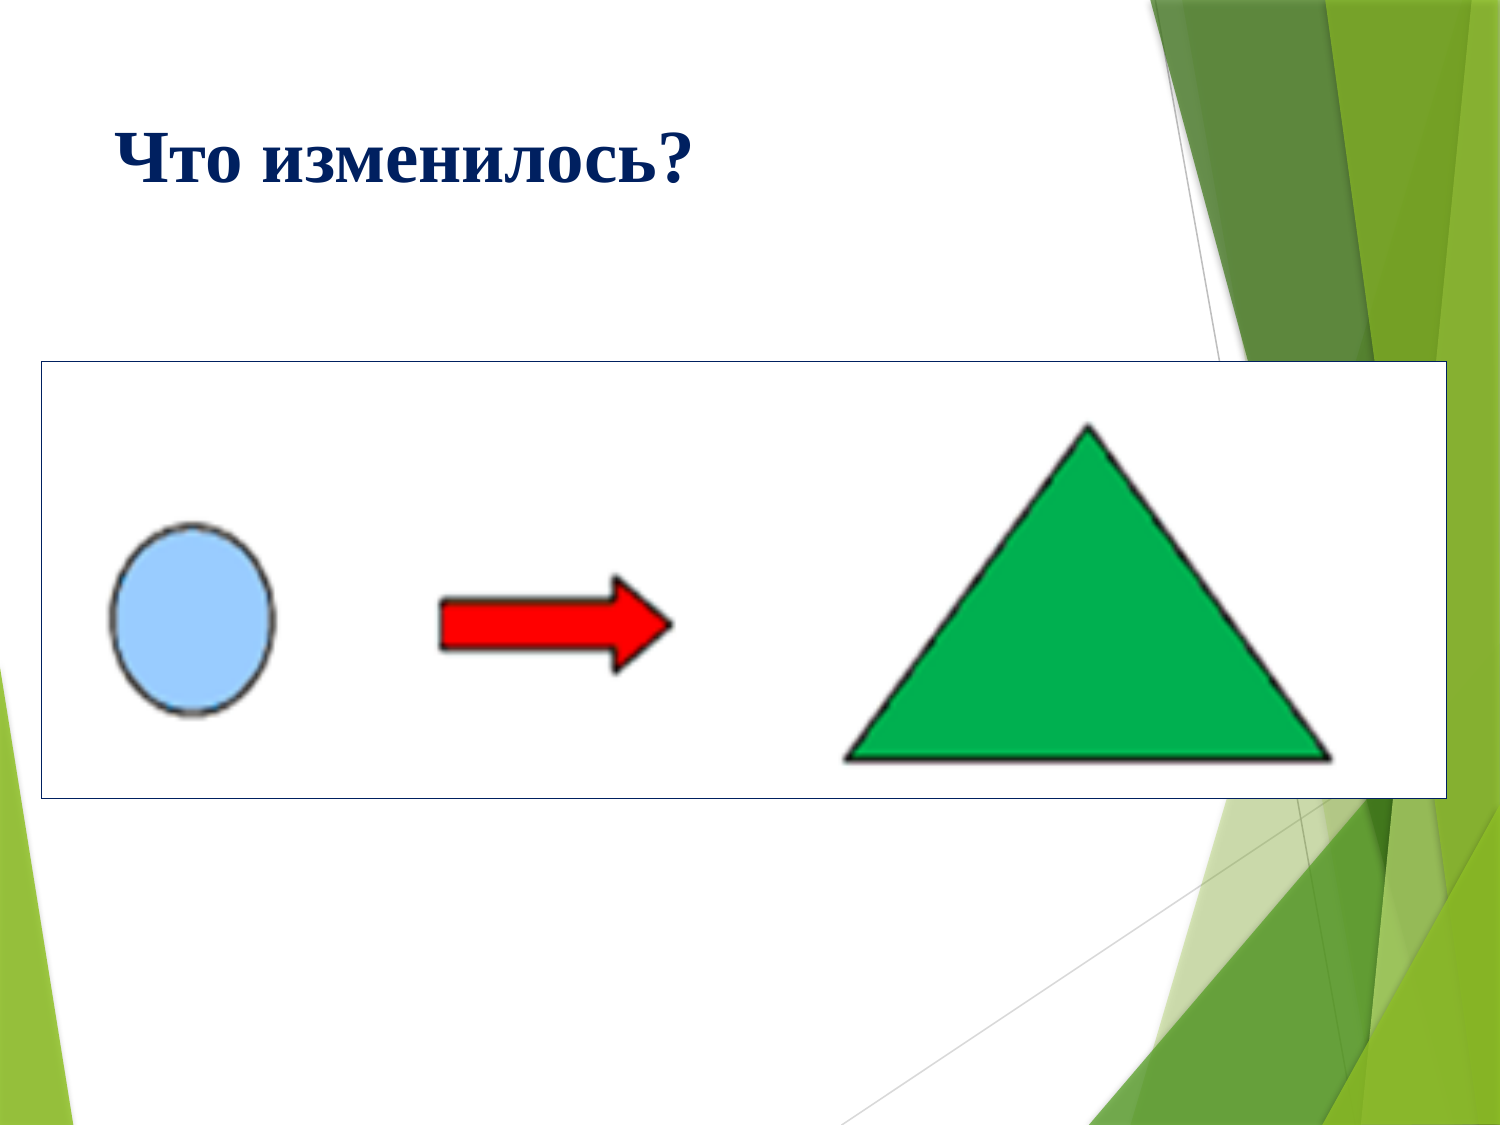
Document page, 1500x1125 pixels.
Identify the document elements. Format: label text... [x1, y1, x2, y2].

title Что изменилось? [99, 99, 1142, 317]
picture [40, 361, 1448, 800]
